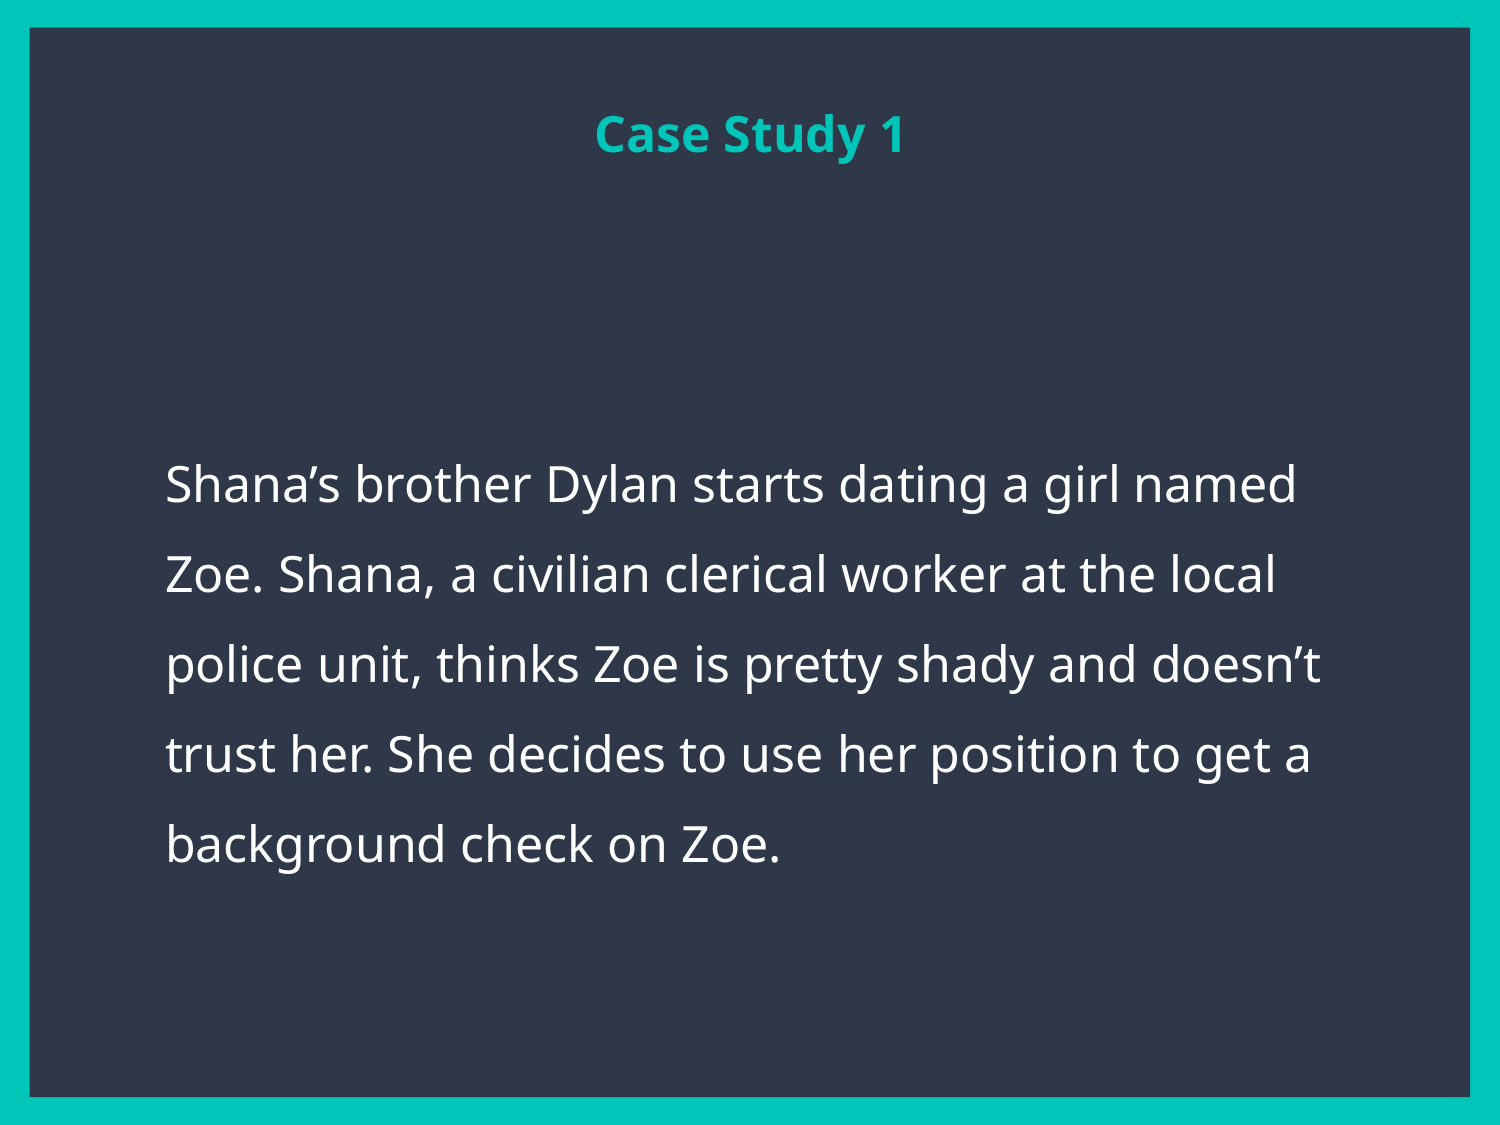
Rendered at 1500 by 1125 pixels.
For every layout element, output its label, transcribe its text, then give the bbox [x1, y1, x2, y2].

title Case Study 1 [99, 52, 1404, 213]
subtitle Shana’s brother Dylan starts dating a girl named Zoe. Shana, a civilian clerical worker at the local police unit, thinks Zoe is pretty shady and doesn’t trust her. She decides to use her position to get a background check on Zoe. [150, 407, 1400, 590]
